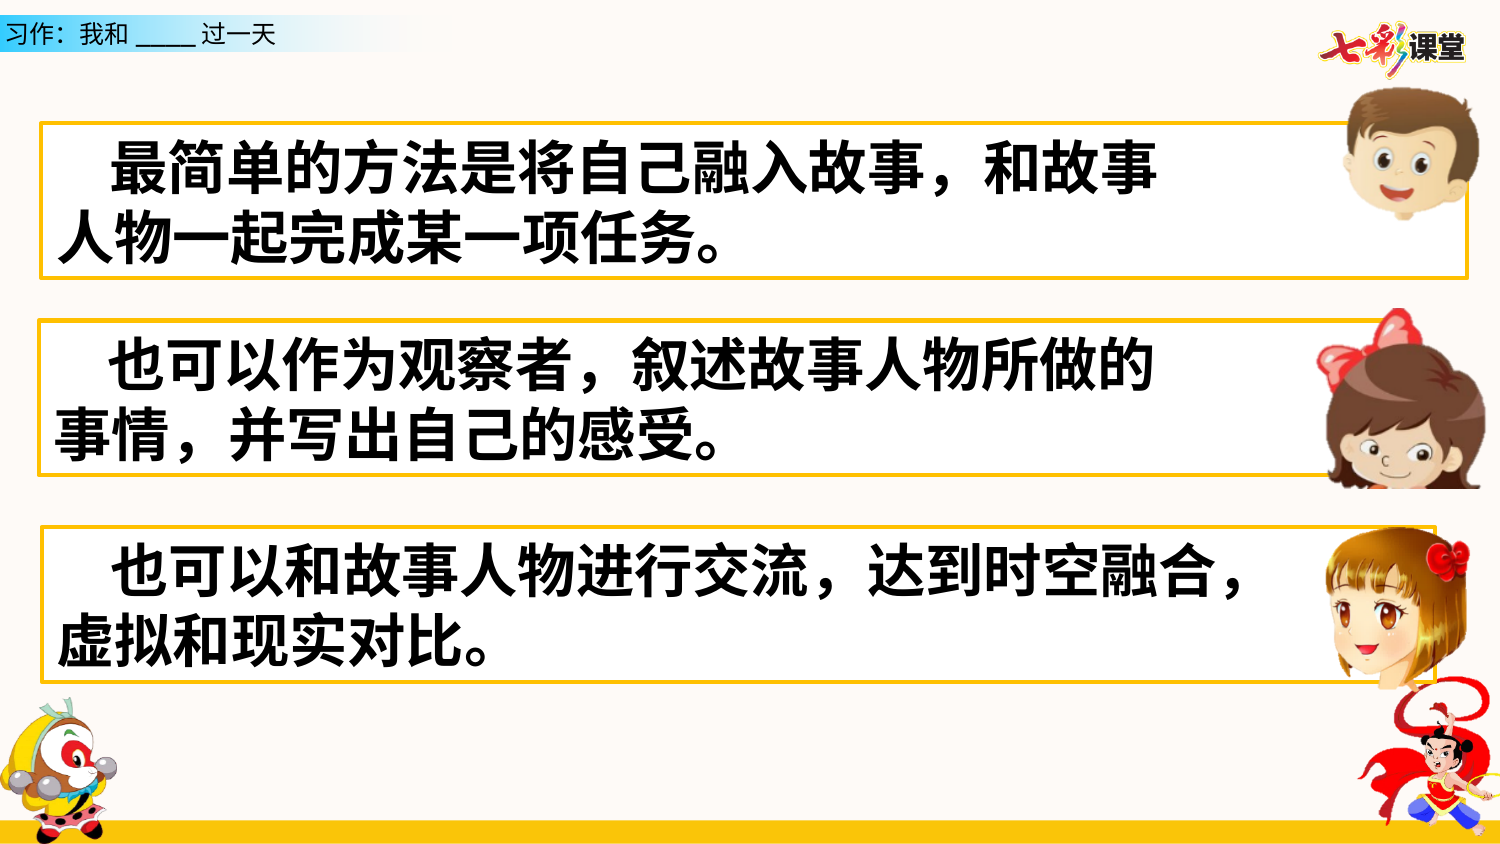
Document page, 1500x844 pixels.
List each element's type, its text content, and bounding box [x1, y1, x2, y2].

text_box 最简单的方法是将自己融入故事，和故事 人物一起完成某一项任务。 [39, 121, 1297, 280]
picture [1302, 20, 1500, 490]
text_box 也可以作为观察者，叙述故事人物所做的 事情，并写出自己的感受。 [37, 318, 1301, 477]
picture [1319, 526, 1500, 844]
text_box 也可以和故事人物进行交流，达到时空融合， 虚拟和现实对比。 [40, 525, 1320, 684]
picture [0, 697, 117, 844]
